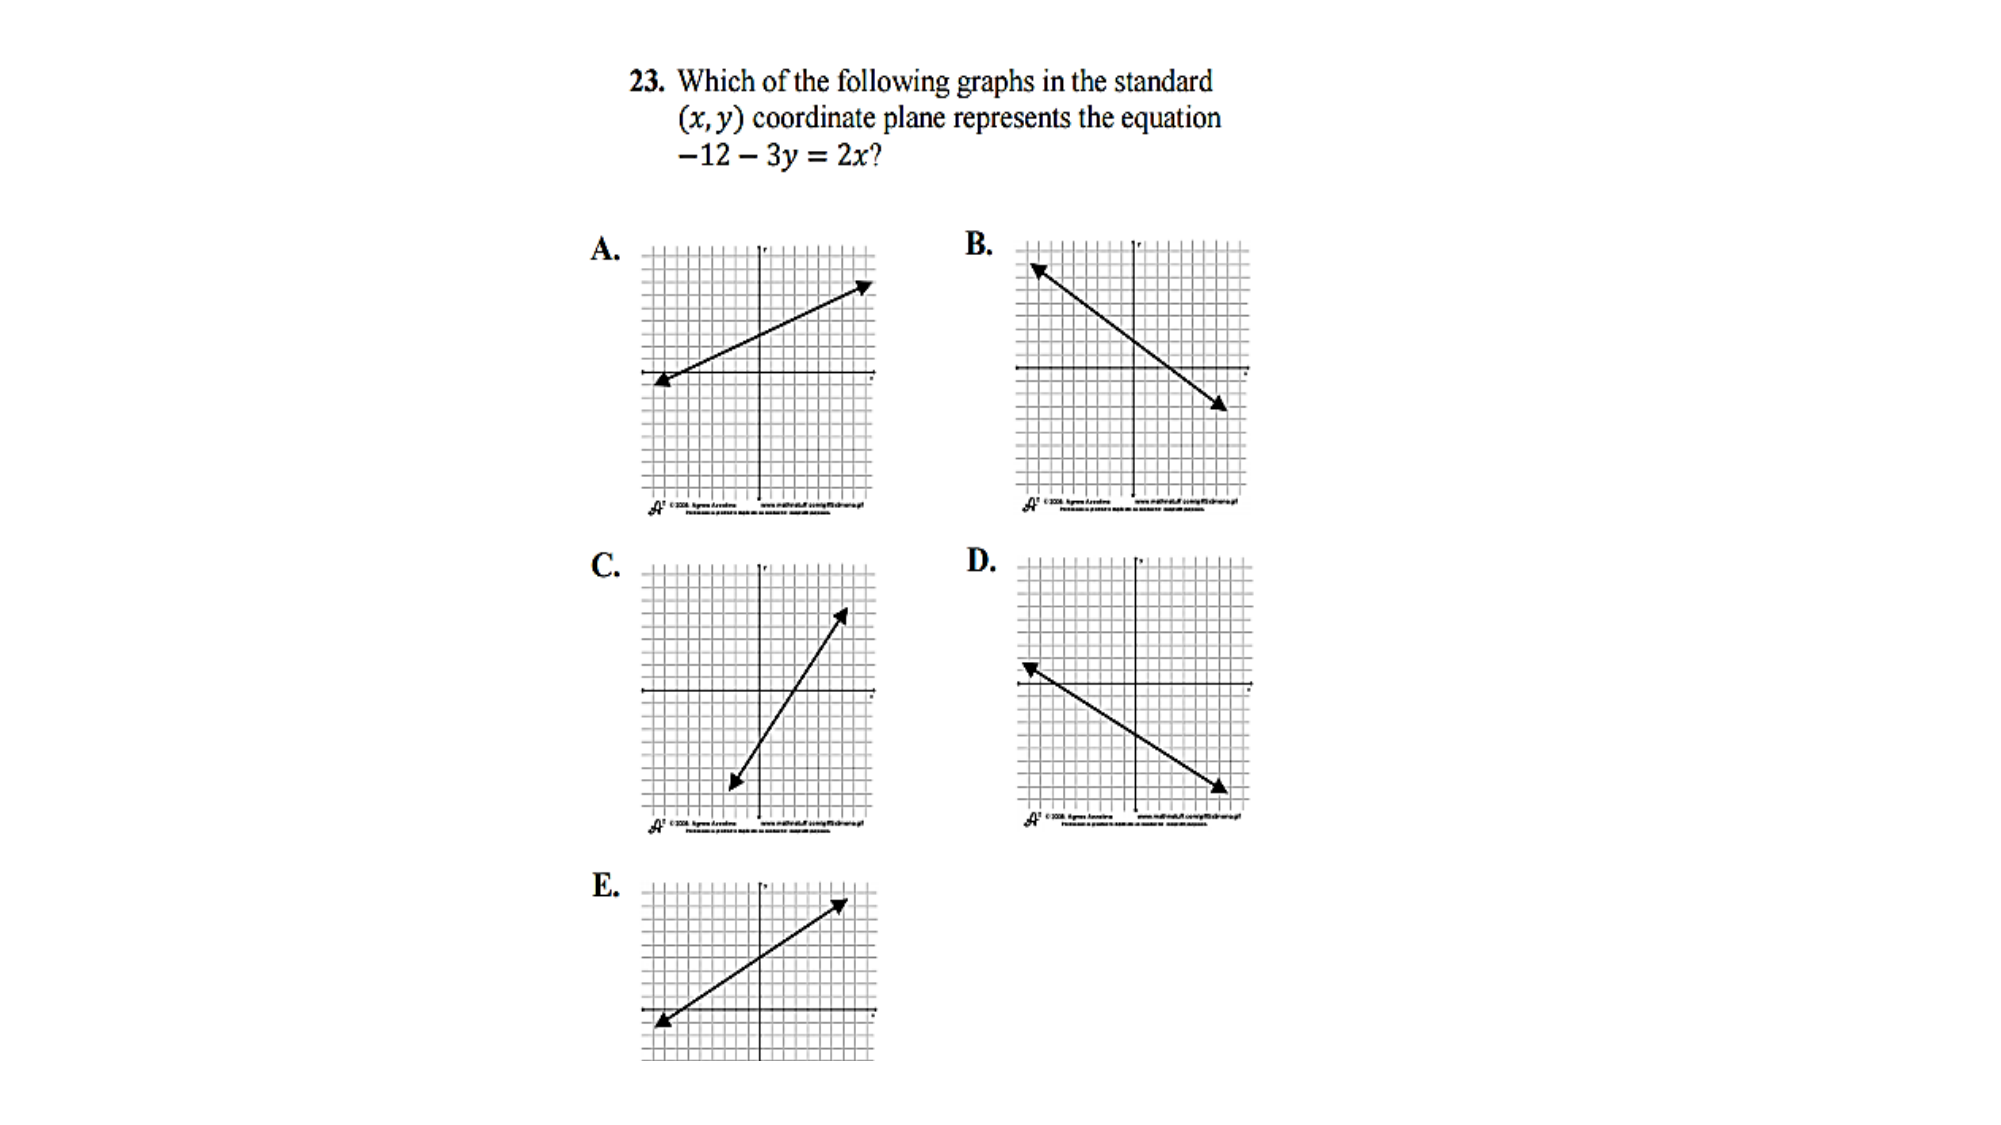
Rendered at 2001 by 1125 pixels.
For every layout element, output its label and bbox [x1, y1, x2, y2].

picture [532, 61, 1297, 1061]
